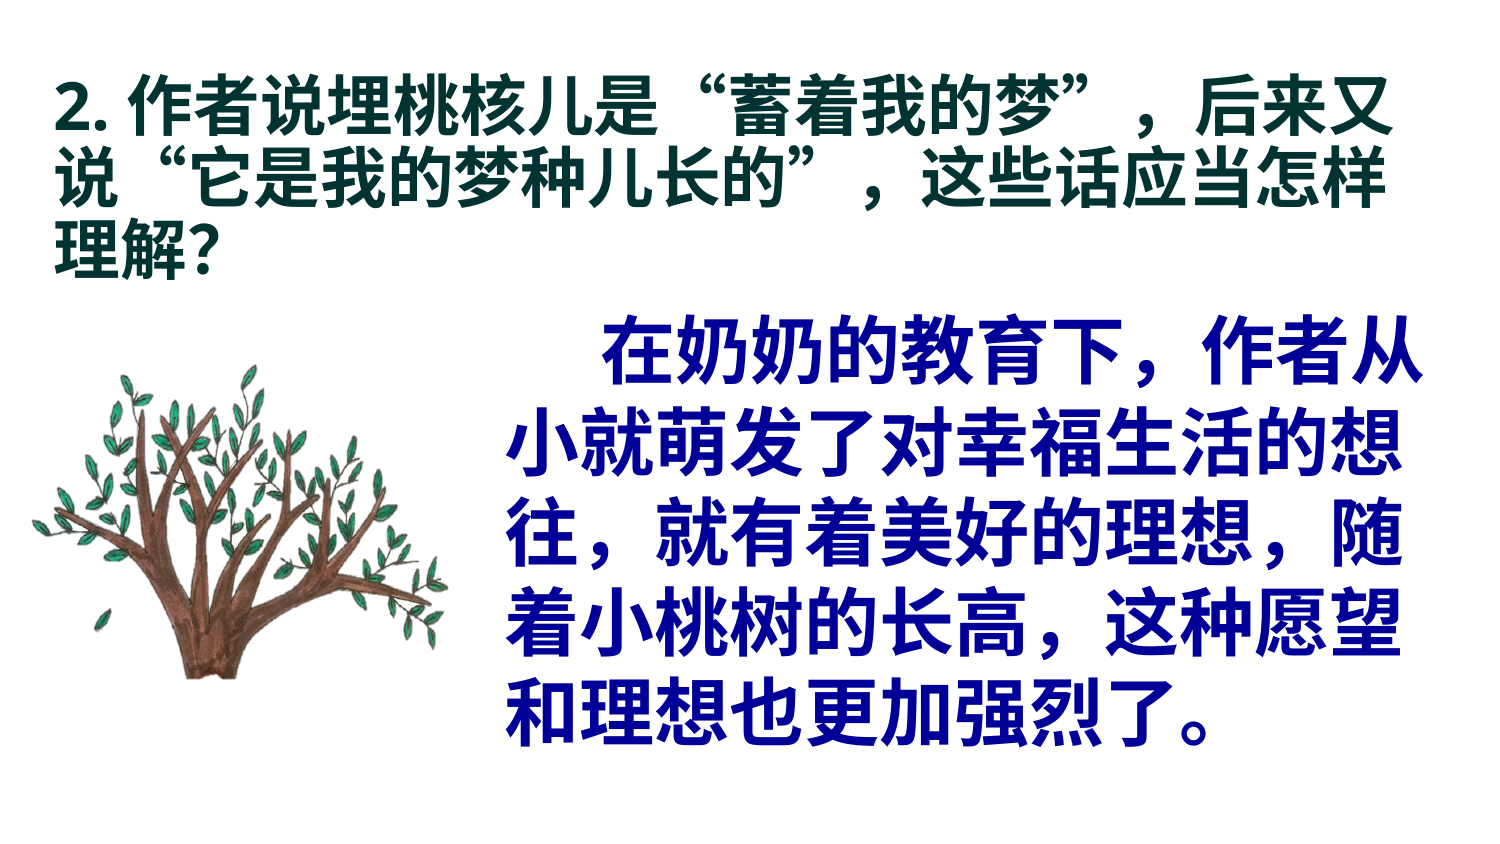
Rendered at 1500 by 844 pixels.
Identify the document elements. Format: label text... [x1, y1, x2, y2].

text_box 在奶奶的教育下，作者从小就萌发了对幸福生活的想往，就有着美好的理想，随着小桃树的长高，这种愿望和理想也更加强烈了。 [490, 288, 1471, 763]
picture [17, 339, 461, 680]
title 2.作者说埋桃核儿是“蓄着我的梦”，后来又说“它是我的梦种儿长的”，这些话应当怎样理解？ [38, 3, 1438, 359]
